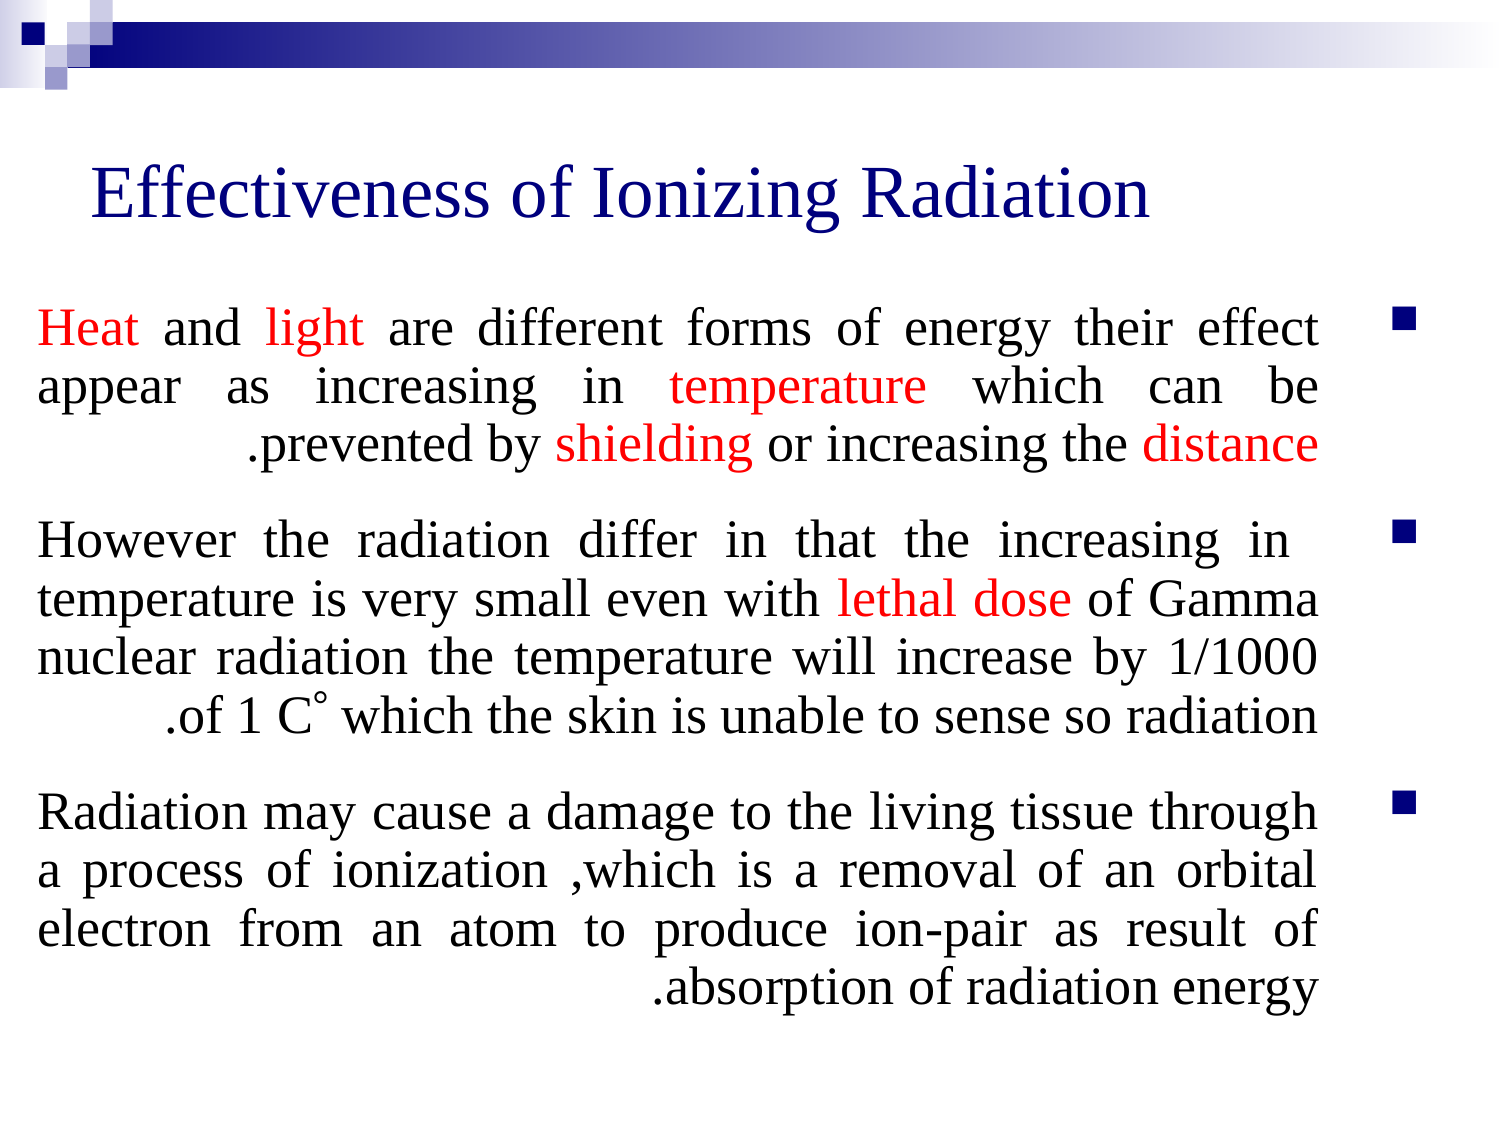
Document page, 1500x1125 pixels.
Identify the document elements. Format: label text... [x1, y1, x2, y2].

title Effectiveness of Ionizing Radiation [74, 74, 1426, 290]
text_box Heat and light are different forms of energy their effect appear as increasing in temperature which can be prevented by shielding or increasing the distance. However the radiation differ in that the increasing in temperature is very small even with lethal dose of Gamma nuclear radiation the temperature will increase by 1/1000 of 1 C which the skin is unable to sense so radiation. Radiation may cause a damage to the living tissue through a process of ionization ,which is a removal of an orbital electron from an atom to produce ion-pair as result of absorption of radiation energy. [22, 290, 1436, 1125]
